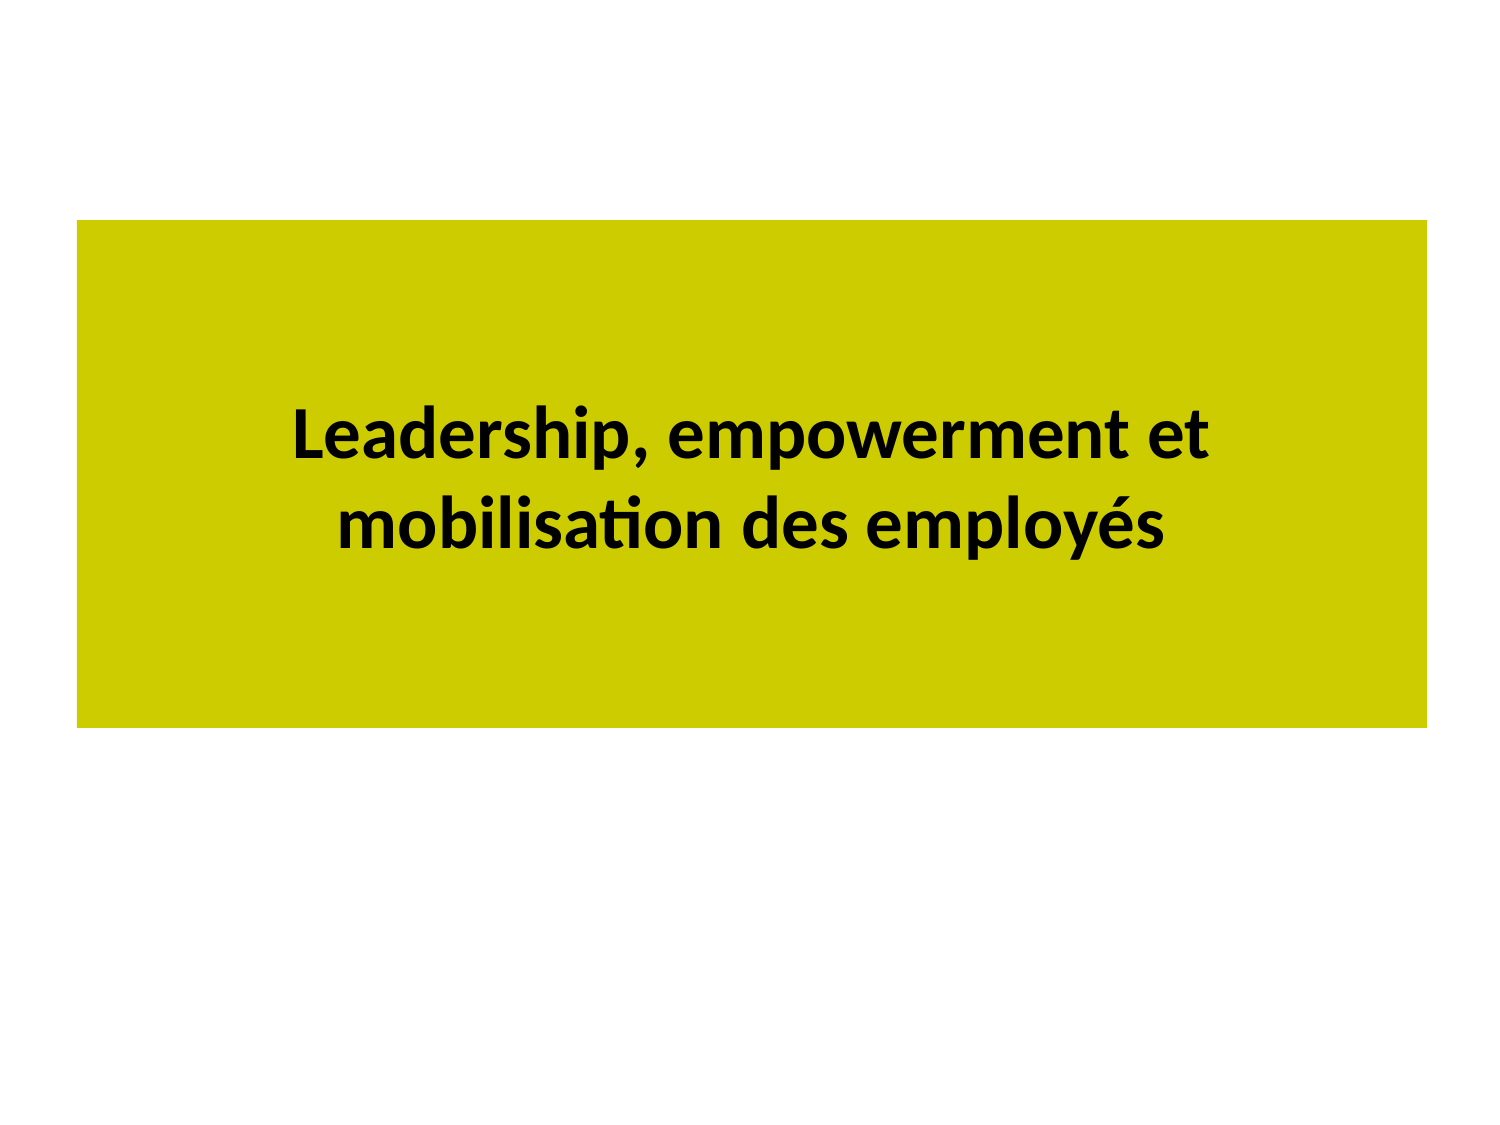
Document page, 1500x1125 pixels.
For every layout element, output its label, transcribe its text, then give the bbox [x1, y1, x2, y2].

title Leadership, empowerment et mobilisation des employés [76, 220, 1427, 728]
